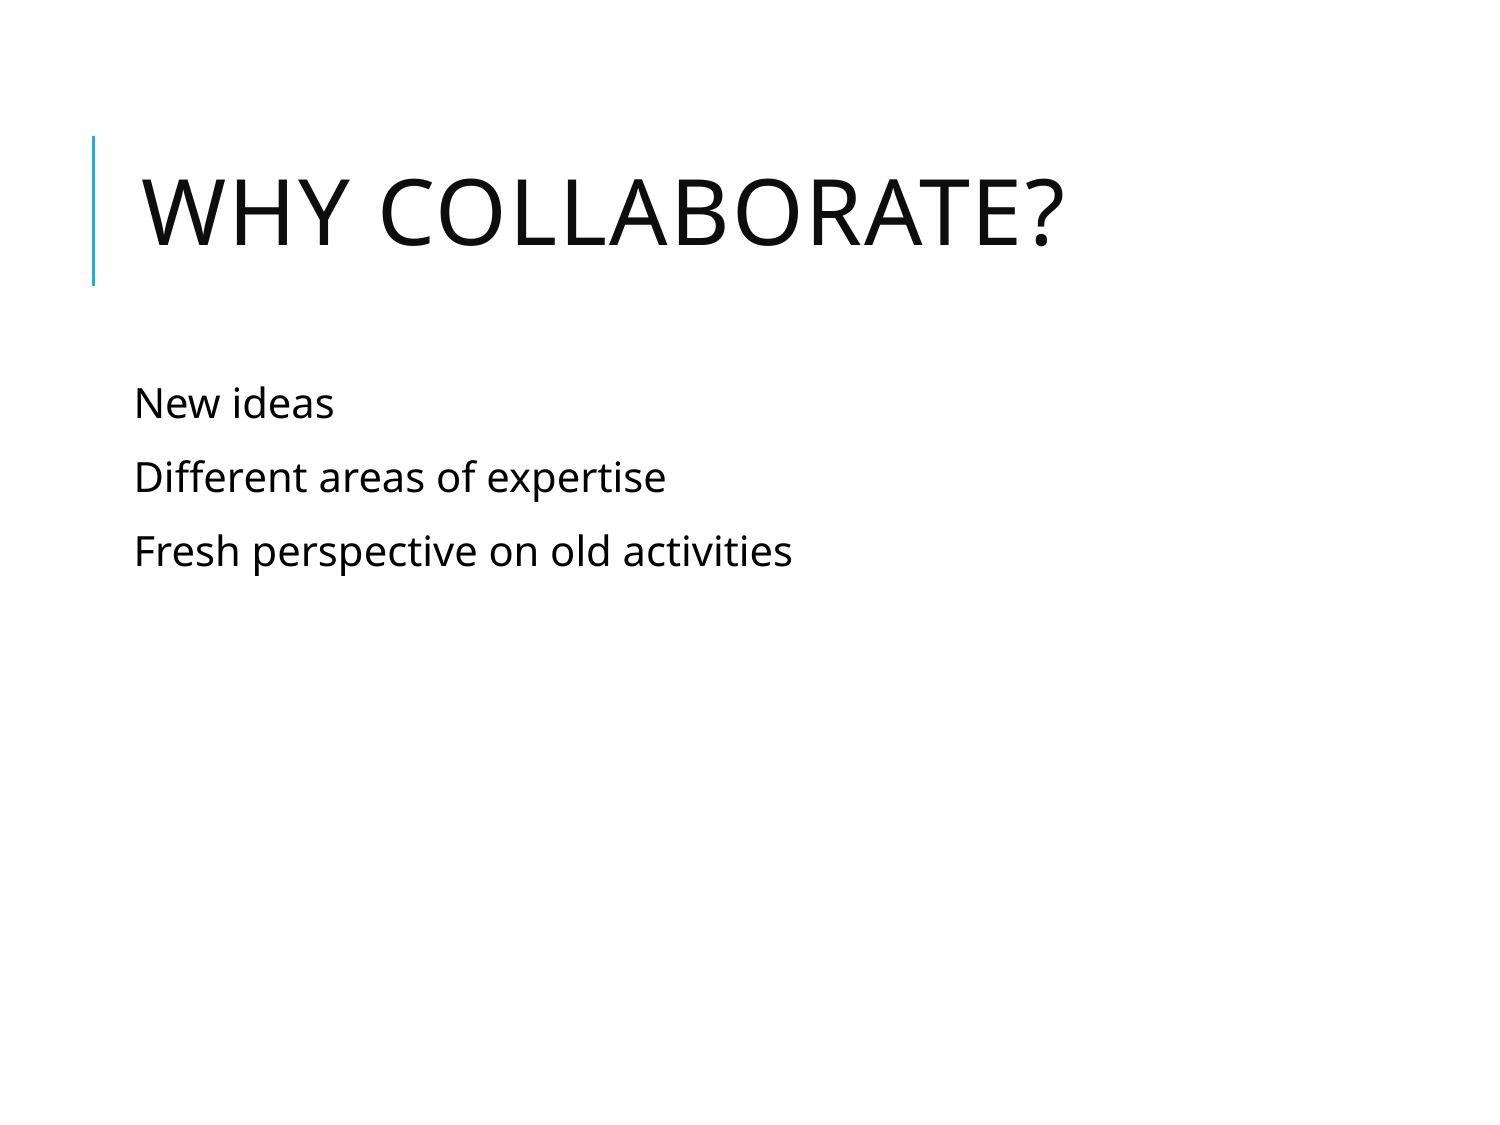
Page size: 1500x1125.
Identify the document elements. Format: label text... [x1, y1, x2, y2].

title Why Collaborate? [126, 96, 1322, 342]
list New ideas Different areas of expertise Fresh perspective on old activities [126, 375, 1322, 1035]
